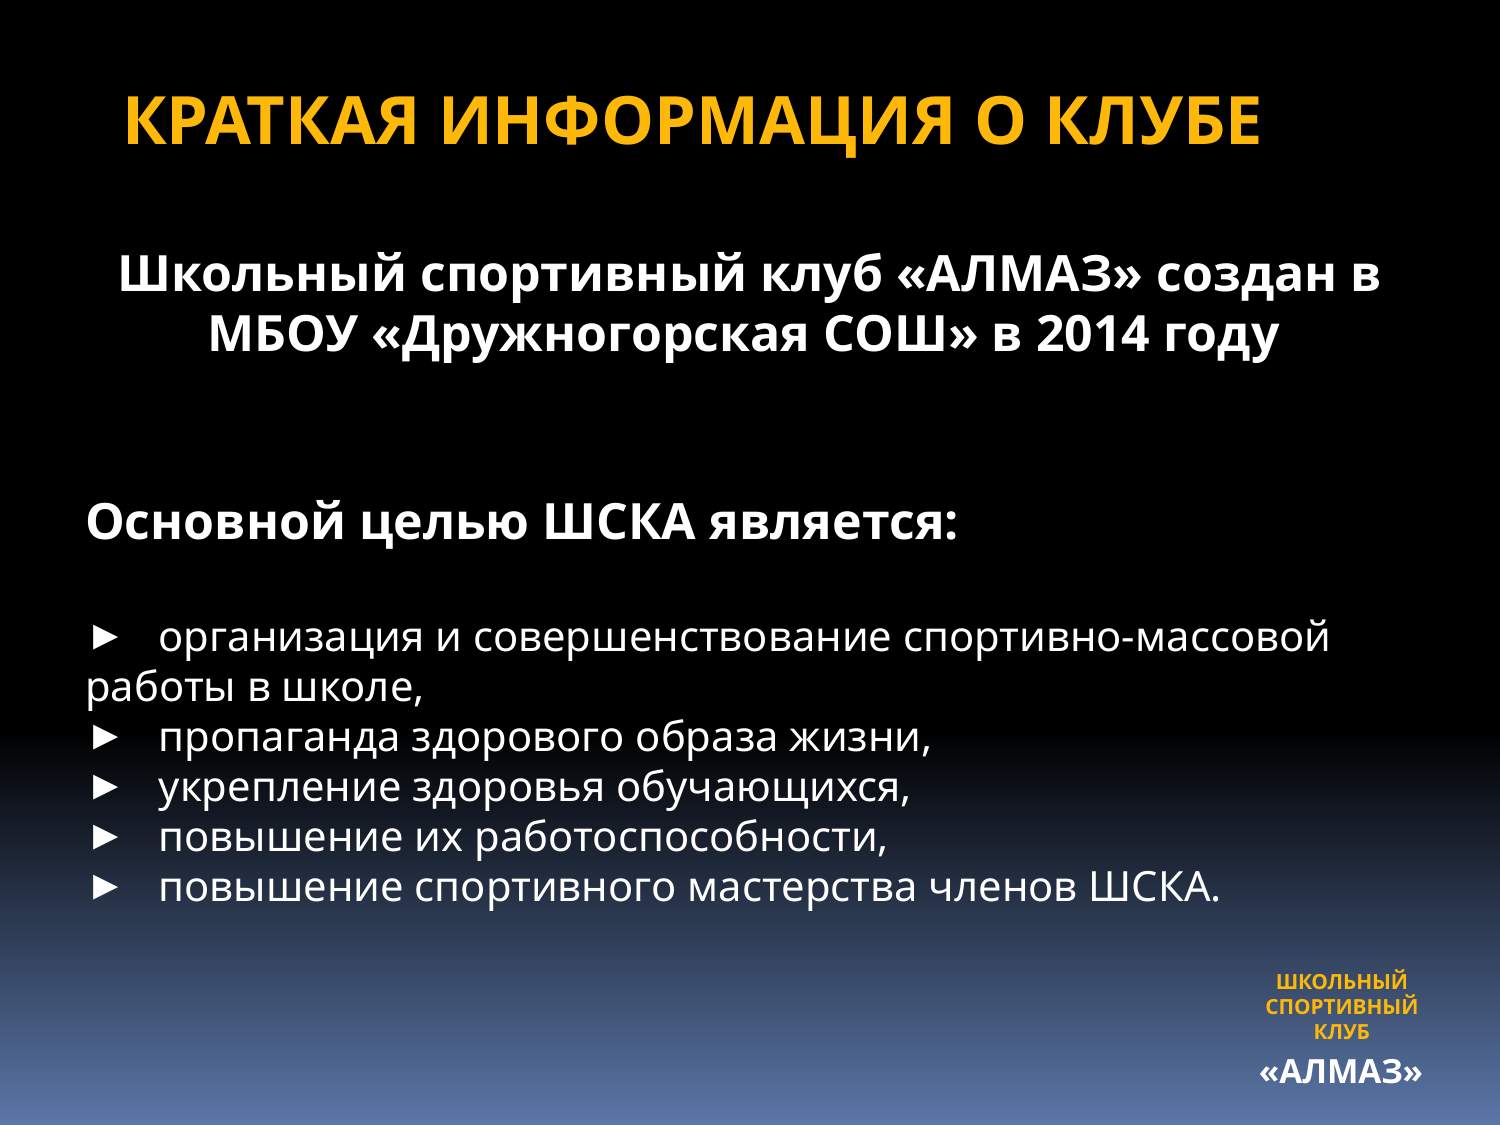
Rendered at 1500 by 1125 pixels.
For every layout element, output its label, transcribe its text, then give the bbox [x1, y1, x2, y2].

text_box Школьный спортивный клуб «АЛМАЗ» создан в МБОУ «Дружногорская СОШ» в 2014 году [70, 234, 1430, 370]
text_box КРАТКАЯ ИНФОРМАЦИЯ О КЛУБЕ [107, 70, 1280, 165]
text_box Основной целью ШСКА является: организация и совершенствование спортивно-массовой работы в школе, пропаганда здорового образа жизни, укрепление здоровья обучающихся, повышение их работоспособности, повышение спортивного мастерства членов ШСКА. [70, 482, 1430, 918]
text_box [1218, 960, 1466, 1099]
